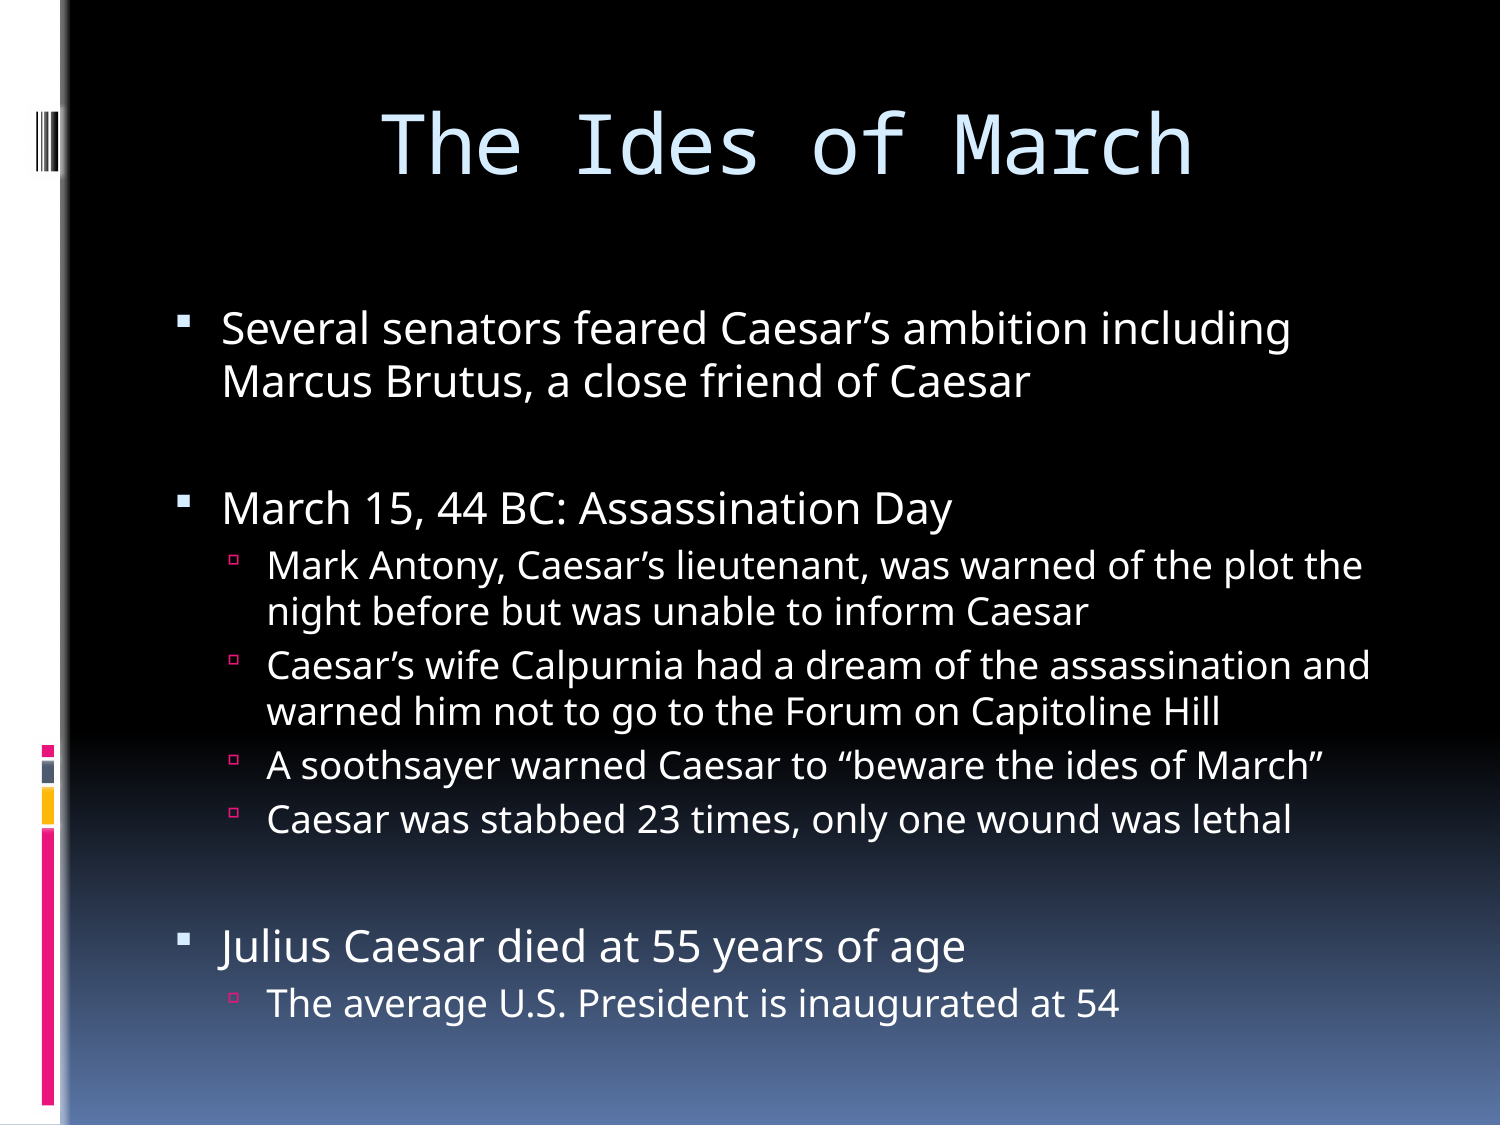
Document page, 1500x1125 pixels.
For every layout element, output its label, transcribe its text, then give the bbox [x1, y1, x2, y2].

title The Ides of March [150, 83, 1425, 234]
list Several senators feared Caesar’s ambition including Marcus Brutus, a close friend of Caesar March 15, 44 BC: Assassination Day Mark Antony, Caesar’s lieutenant, was warned of the plot the night before but was unable to inform Caesar Caesar’s wife Calpurnia had a dream of the assassination and warned him not to go to the Forum on Capitoline Hill A soothsayer warned Caesar to “beware the ides of March” Caesar was stabbed 23 times, only one wound was lethal Julius Caesar died at 55 years of age The average U.S. President is inaugurated at 54 [150, 292, 1425, 1043]
